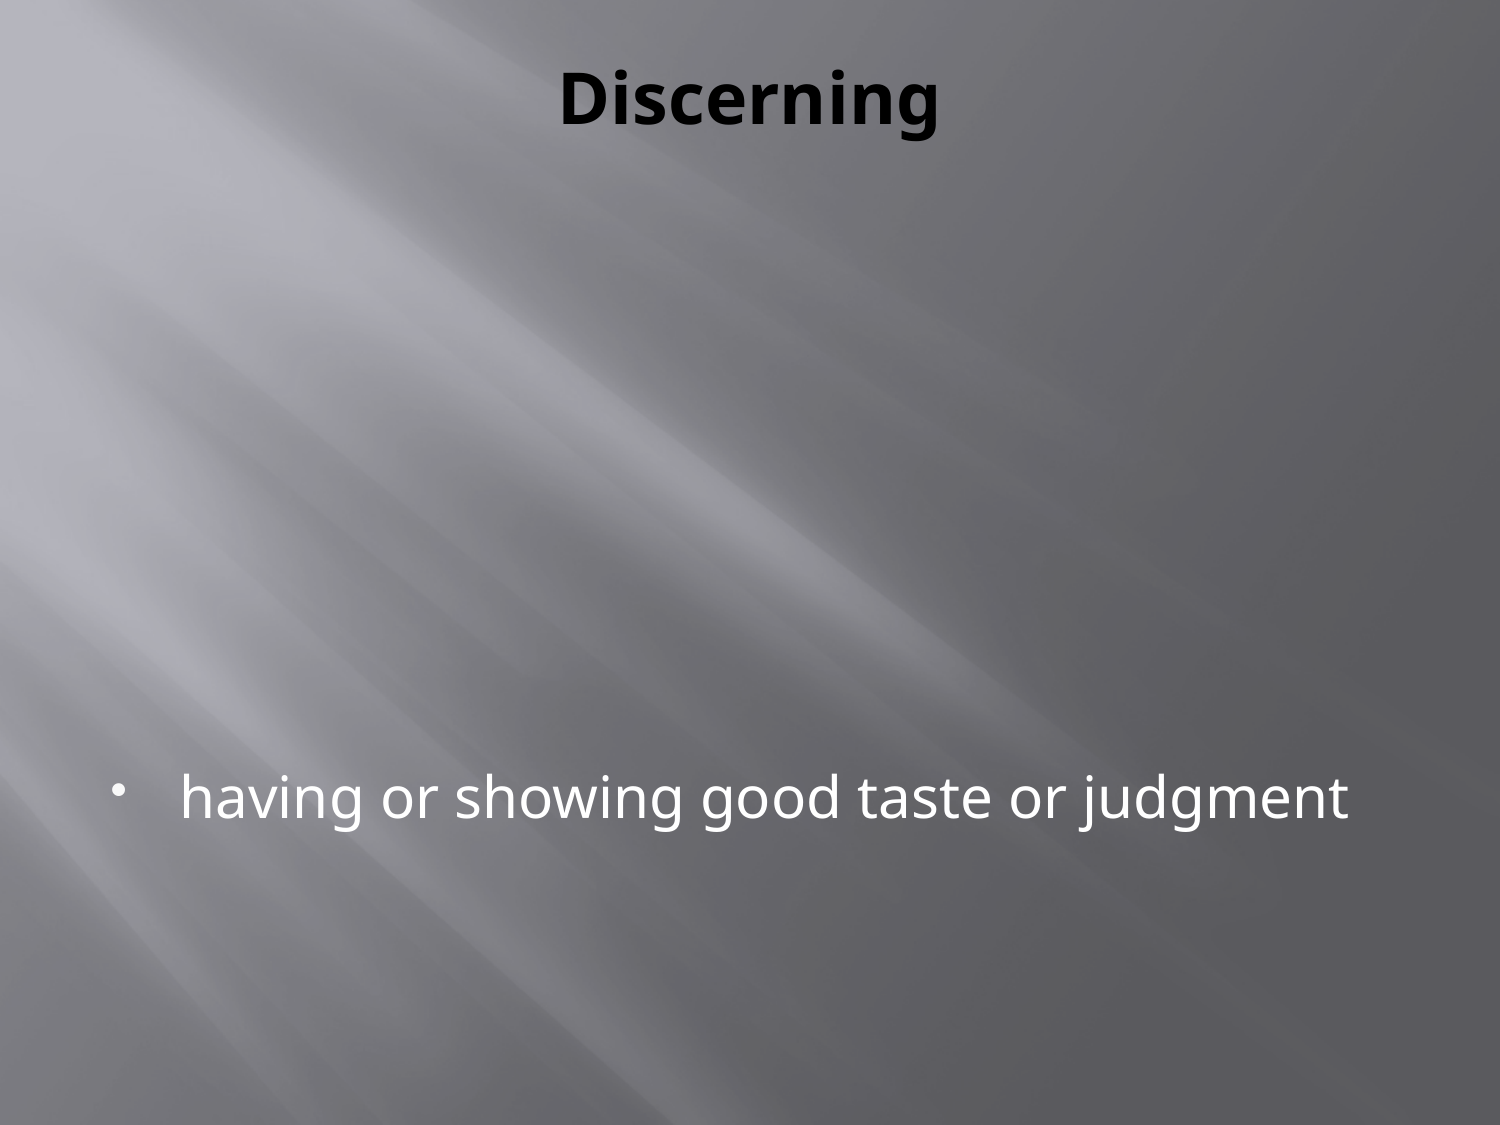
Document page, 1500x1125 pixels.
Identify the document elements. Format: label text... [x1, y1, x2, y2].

list having or showing good taste or judgment [75, 262, 1425, 1035]
title Discerning [75, 45, 1425, 233]
